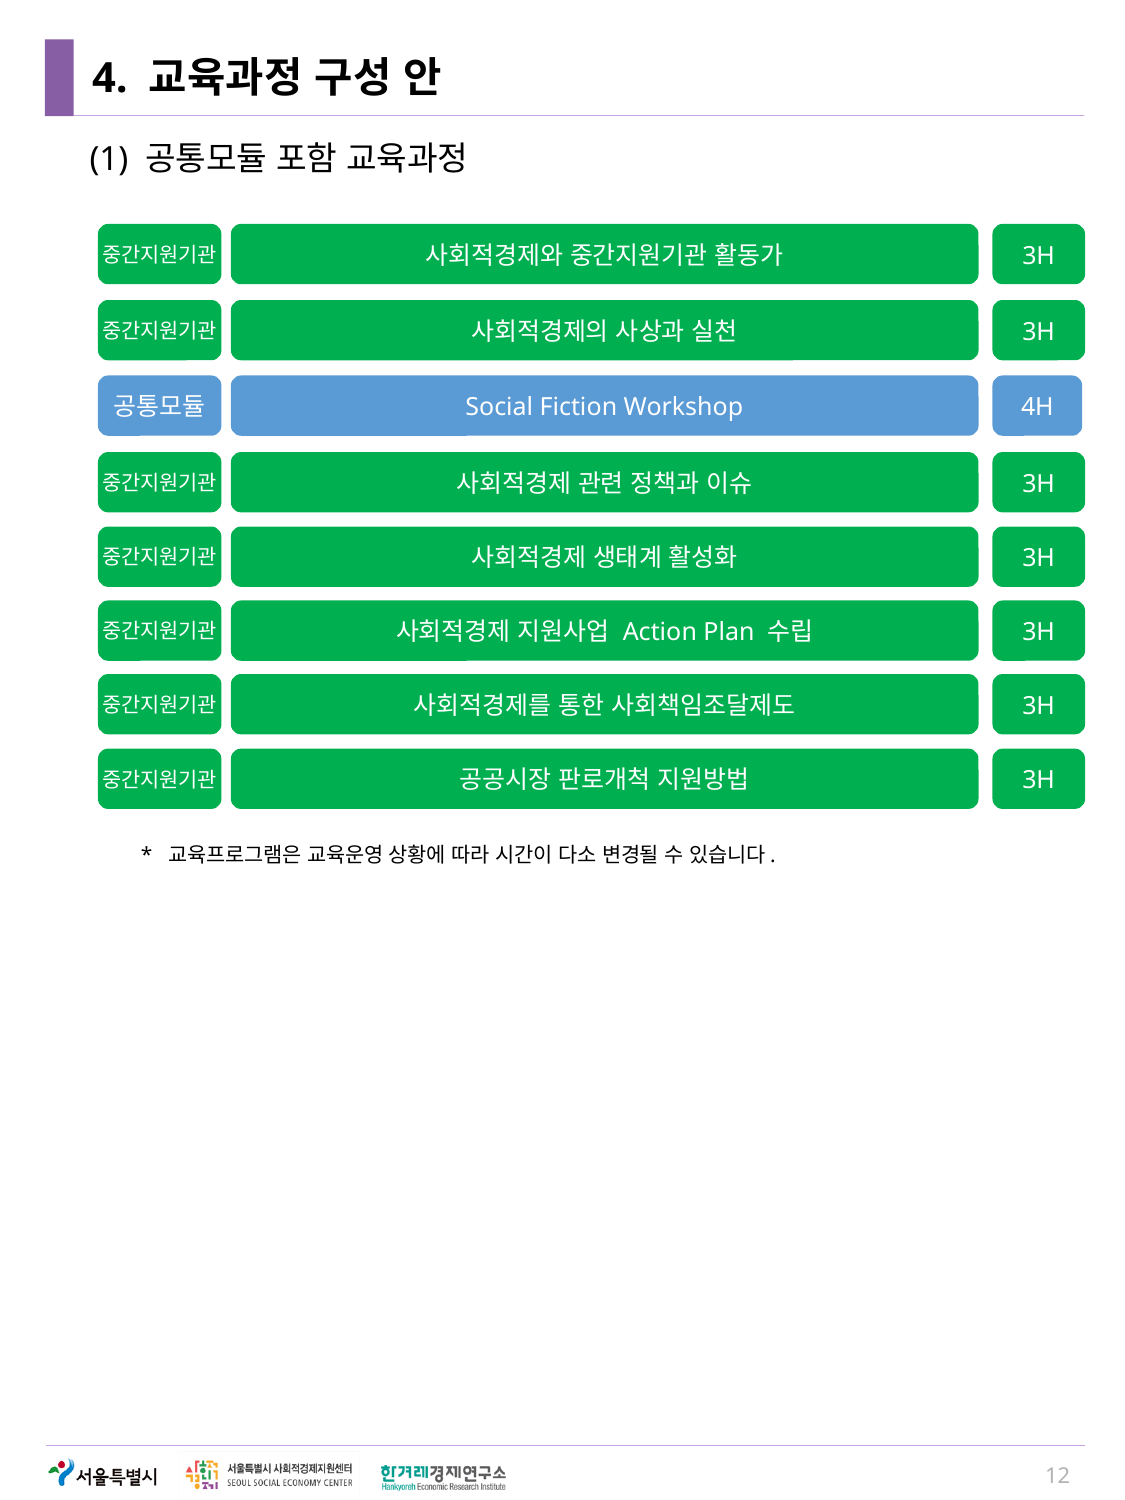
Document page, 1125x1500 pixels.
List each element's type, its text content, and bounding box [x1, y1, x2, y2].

picture [178, 1451, 360, 1499]
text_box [97, 748, 1086, 809]
slide_number 12 [832, 1436, 1086, 1500]
title 4. 교육과정 구성 안 [77, 49, 1034, 110]
text_box * 교육프로그램은 교육운영 상황에 따라 시간이 다소 변경될 수 있습니다. [126, 836, 1083, 874]
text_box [97, 299, 1086, 361]
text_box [97, 452, 1086, 513]
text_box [97, 674, 1086, 735]
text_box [97, 223, 1086, 285]
text_box (1) 공통모듈 포함 교육과정 [74, 130, 484, 185]
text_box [97, 375, 1083, 436]
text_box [97, 526, 1086, 587]
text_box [97, 600, 1086, 661]
picture [48, 1457, 157, 1486]
picture [381, 1465, 506, 1491]
